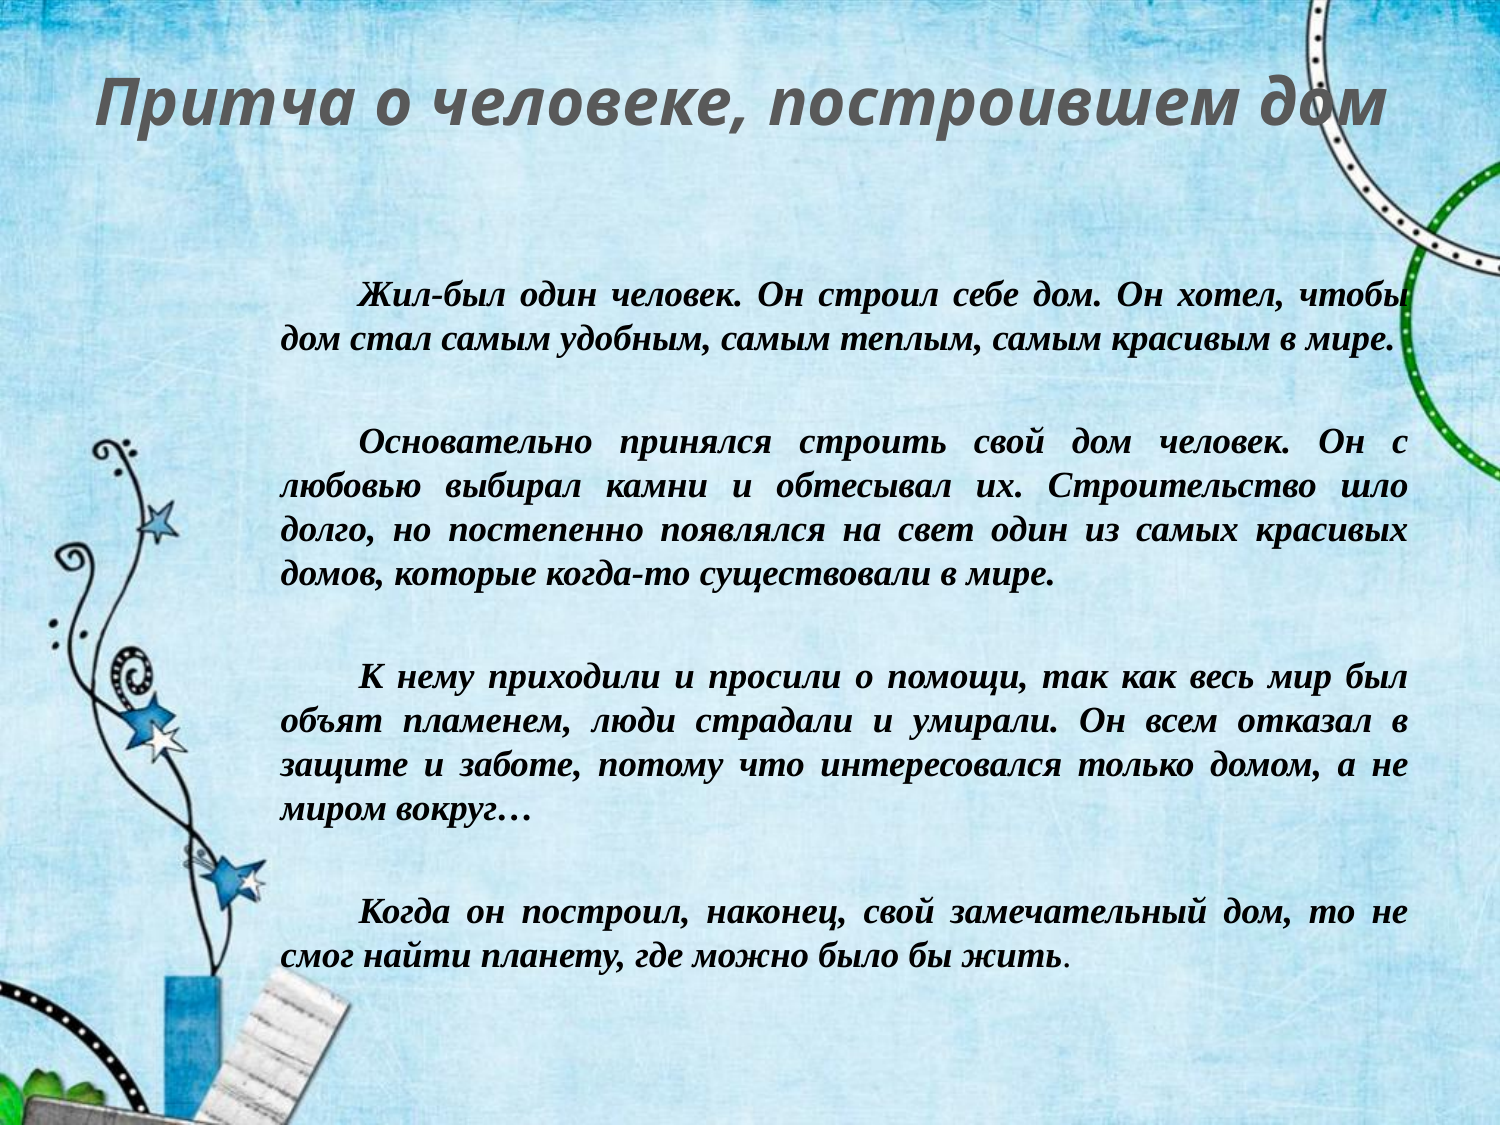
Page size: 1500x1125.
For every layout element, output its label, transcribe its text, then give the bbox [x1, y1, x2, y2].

picture [0, 0, 1500, 1125]
title Притча о человеке, построившем дом [75, 45, 1425, 233]
list Жил-был один человек. Он строил себе дом. Он хотел, чтобы дом стал самым удобным, самым теплым, самым красивым в мире. Основательно принялся строить свой дом человек. Он с любовью выбирал камни и обтесывал их. Строительство шло долго, но постепенно появлялся на свет один из самых красивых домов, которые когда-то существовали в мире. К нему приходили и просили о помощи, так как весь мир был объят пламенем, люди страдали и умирали. Он всем отказал в защите и заботе, потому что интересовался только домом, а не миром вокруг… Когда он построил, наконец, свой замечательный дом, то не смог найти планету, где можно было бы жить. [265, 262, 1425, 1005]
